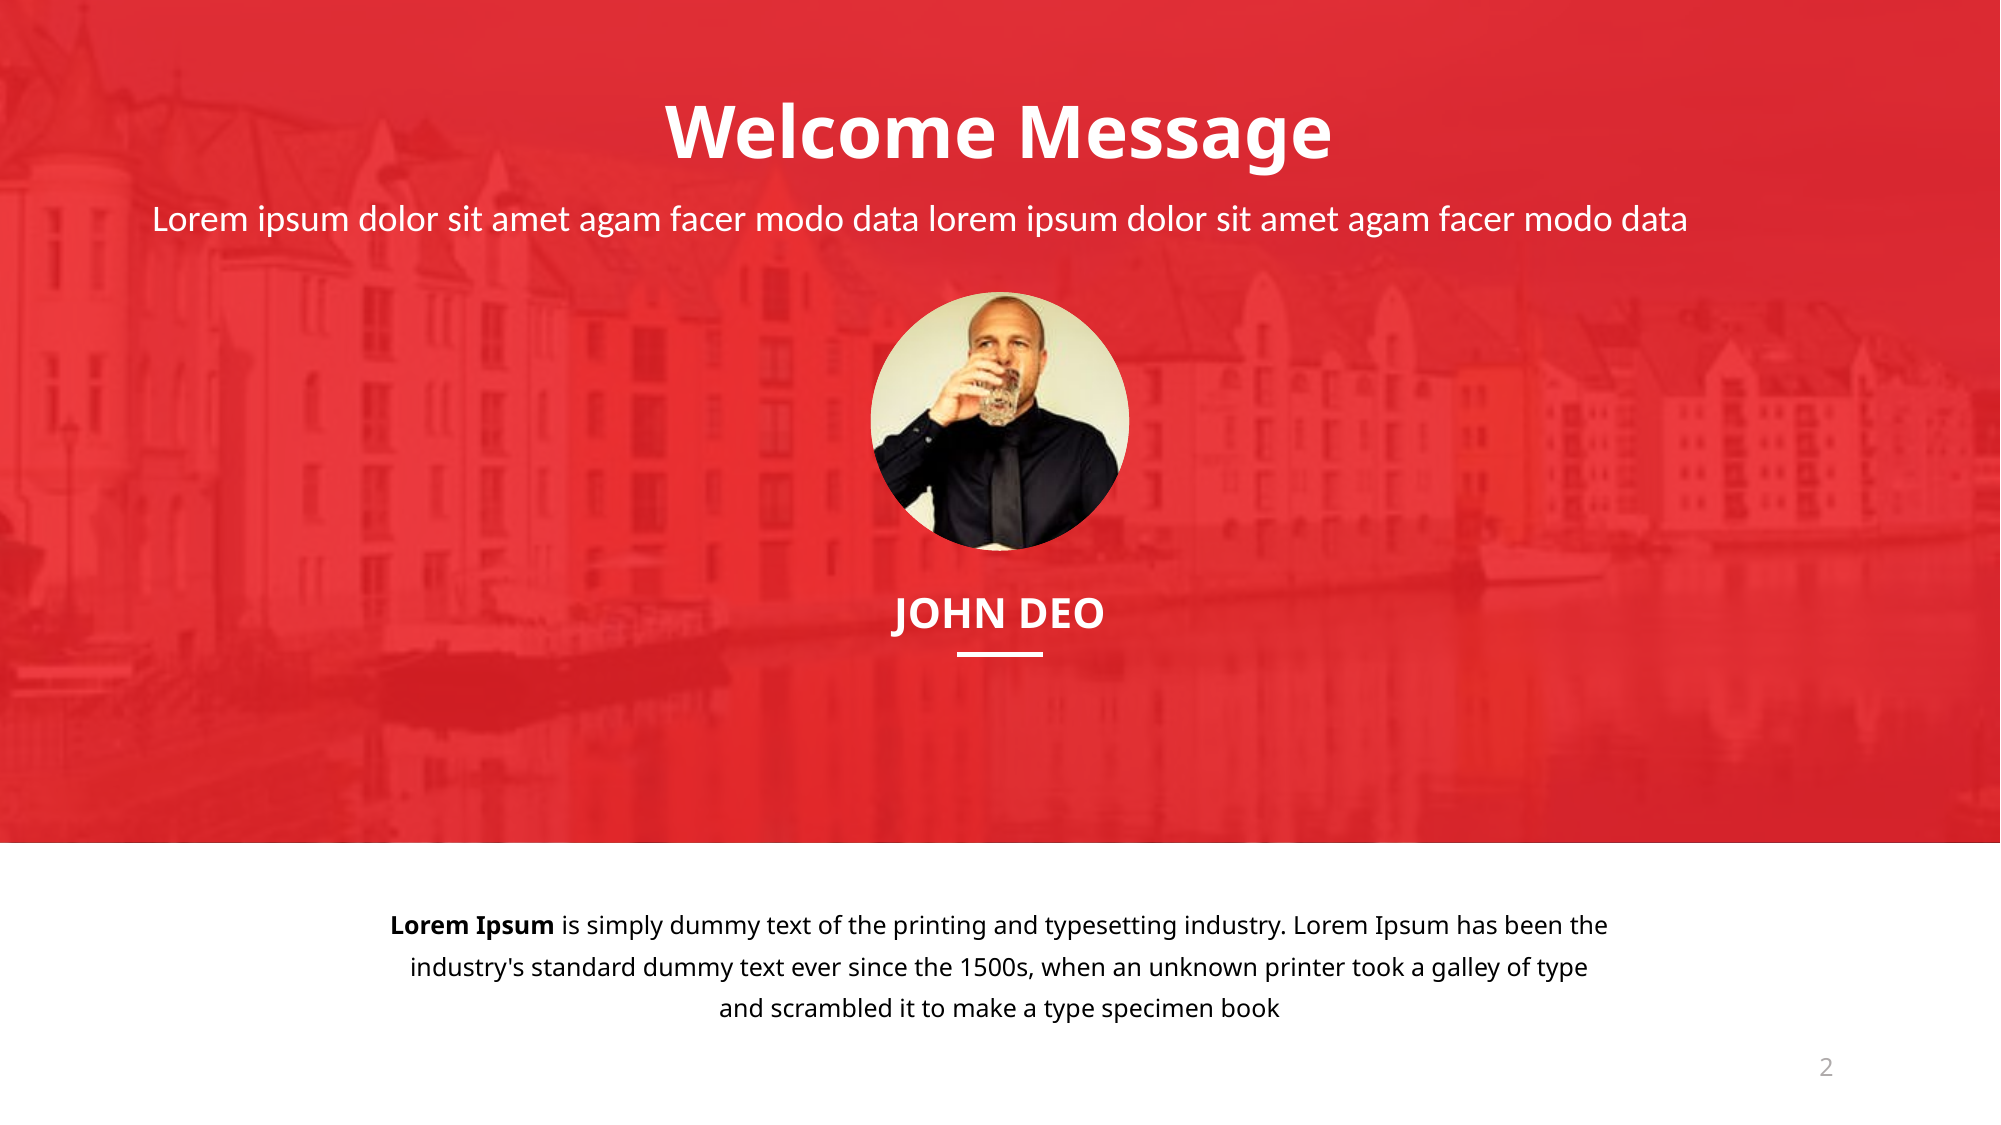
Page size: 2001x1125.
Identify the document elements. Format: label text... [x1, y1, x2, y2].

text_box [872, 579, 1127, 655]
text_box Lorem Ipsum is simply dummy text of the printing and typesetting industry. Lorem Ipsum has been the industry's standard dummy text ever since the 1500s, when an unknown printer took a galley of type and scrambled it to make a type specimen book [372, 890, 1628, 1031]
slide_number 2 [1790, 1042, 1863, 1094]
picture [0, 0, 2000, 843]
